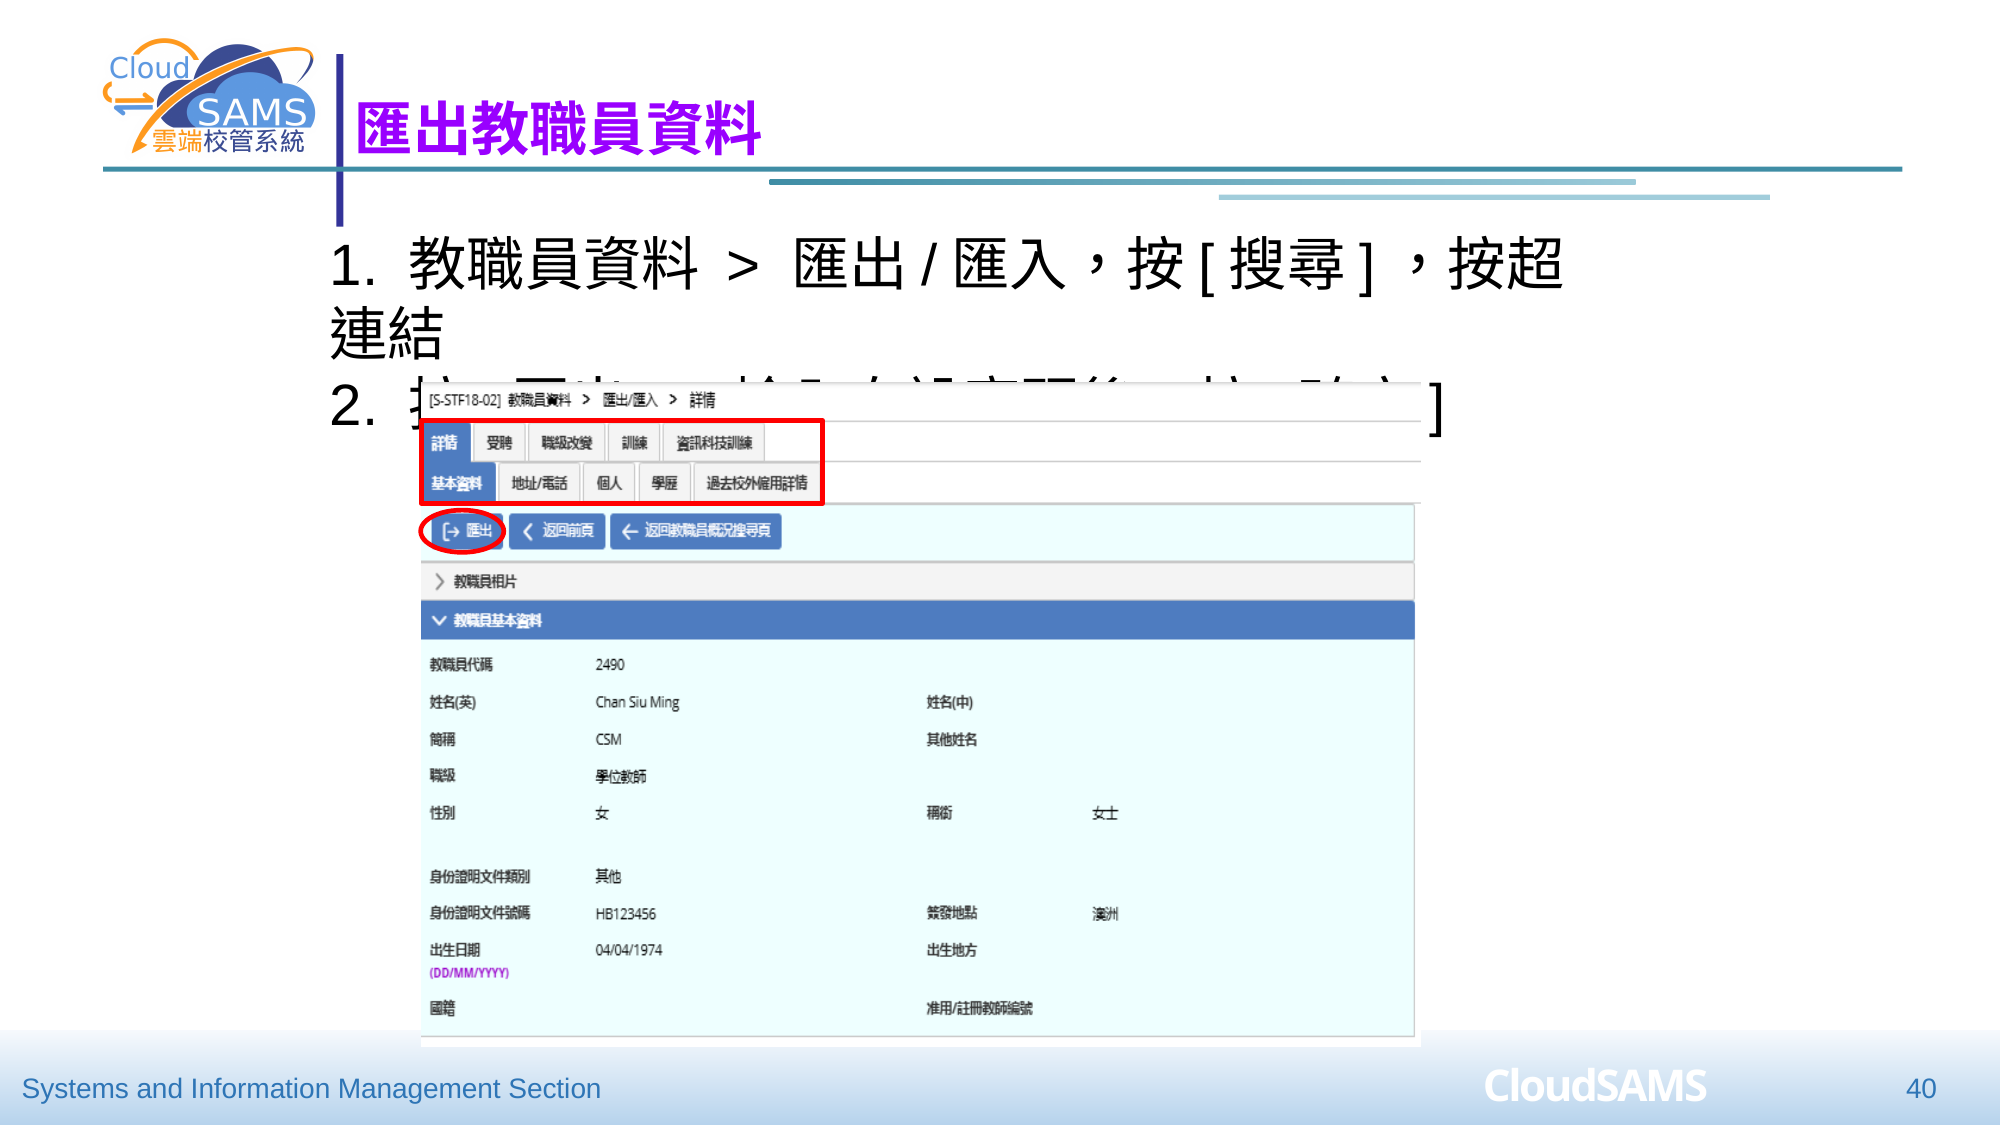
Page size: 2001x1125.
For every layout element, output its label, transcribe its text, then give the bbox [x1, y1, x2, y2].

picture [420, 381, 1421, 1047]
picture [87, 7, 349, 175]
title 匯出教職員資料 [340, 44, 1907, 170]
text_box 1. 教職員資料 > 匯出/匯入，按[搜尋]，按超連結 2. 按[匯出]，輸入自設密碼後，按[確定] [314, 219, 1626, 445]
slide_number 40 [1755, 1063, 1952, 1125]
